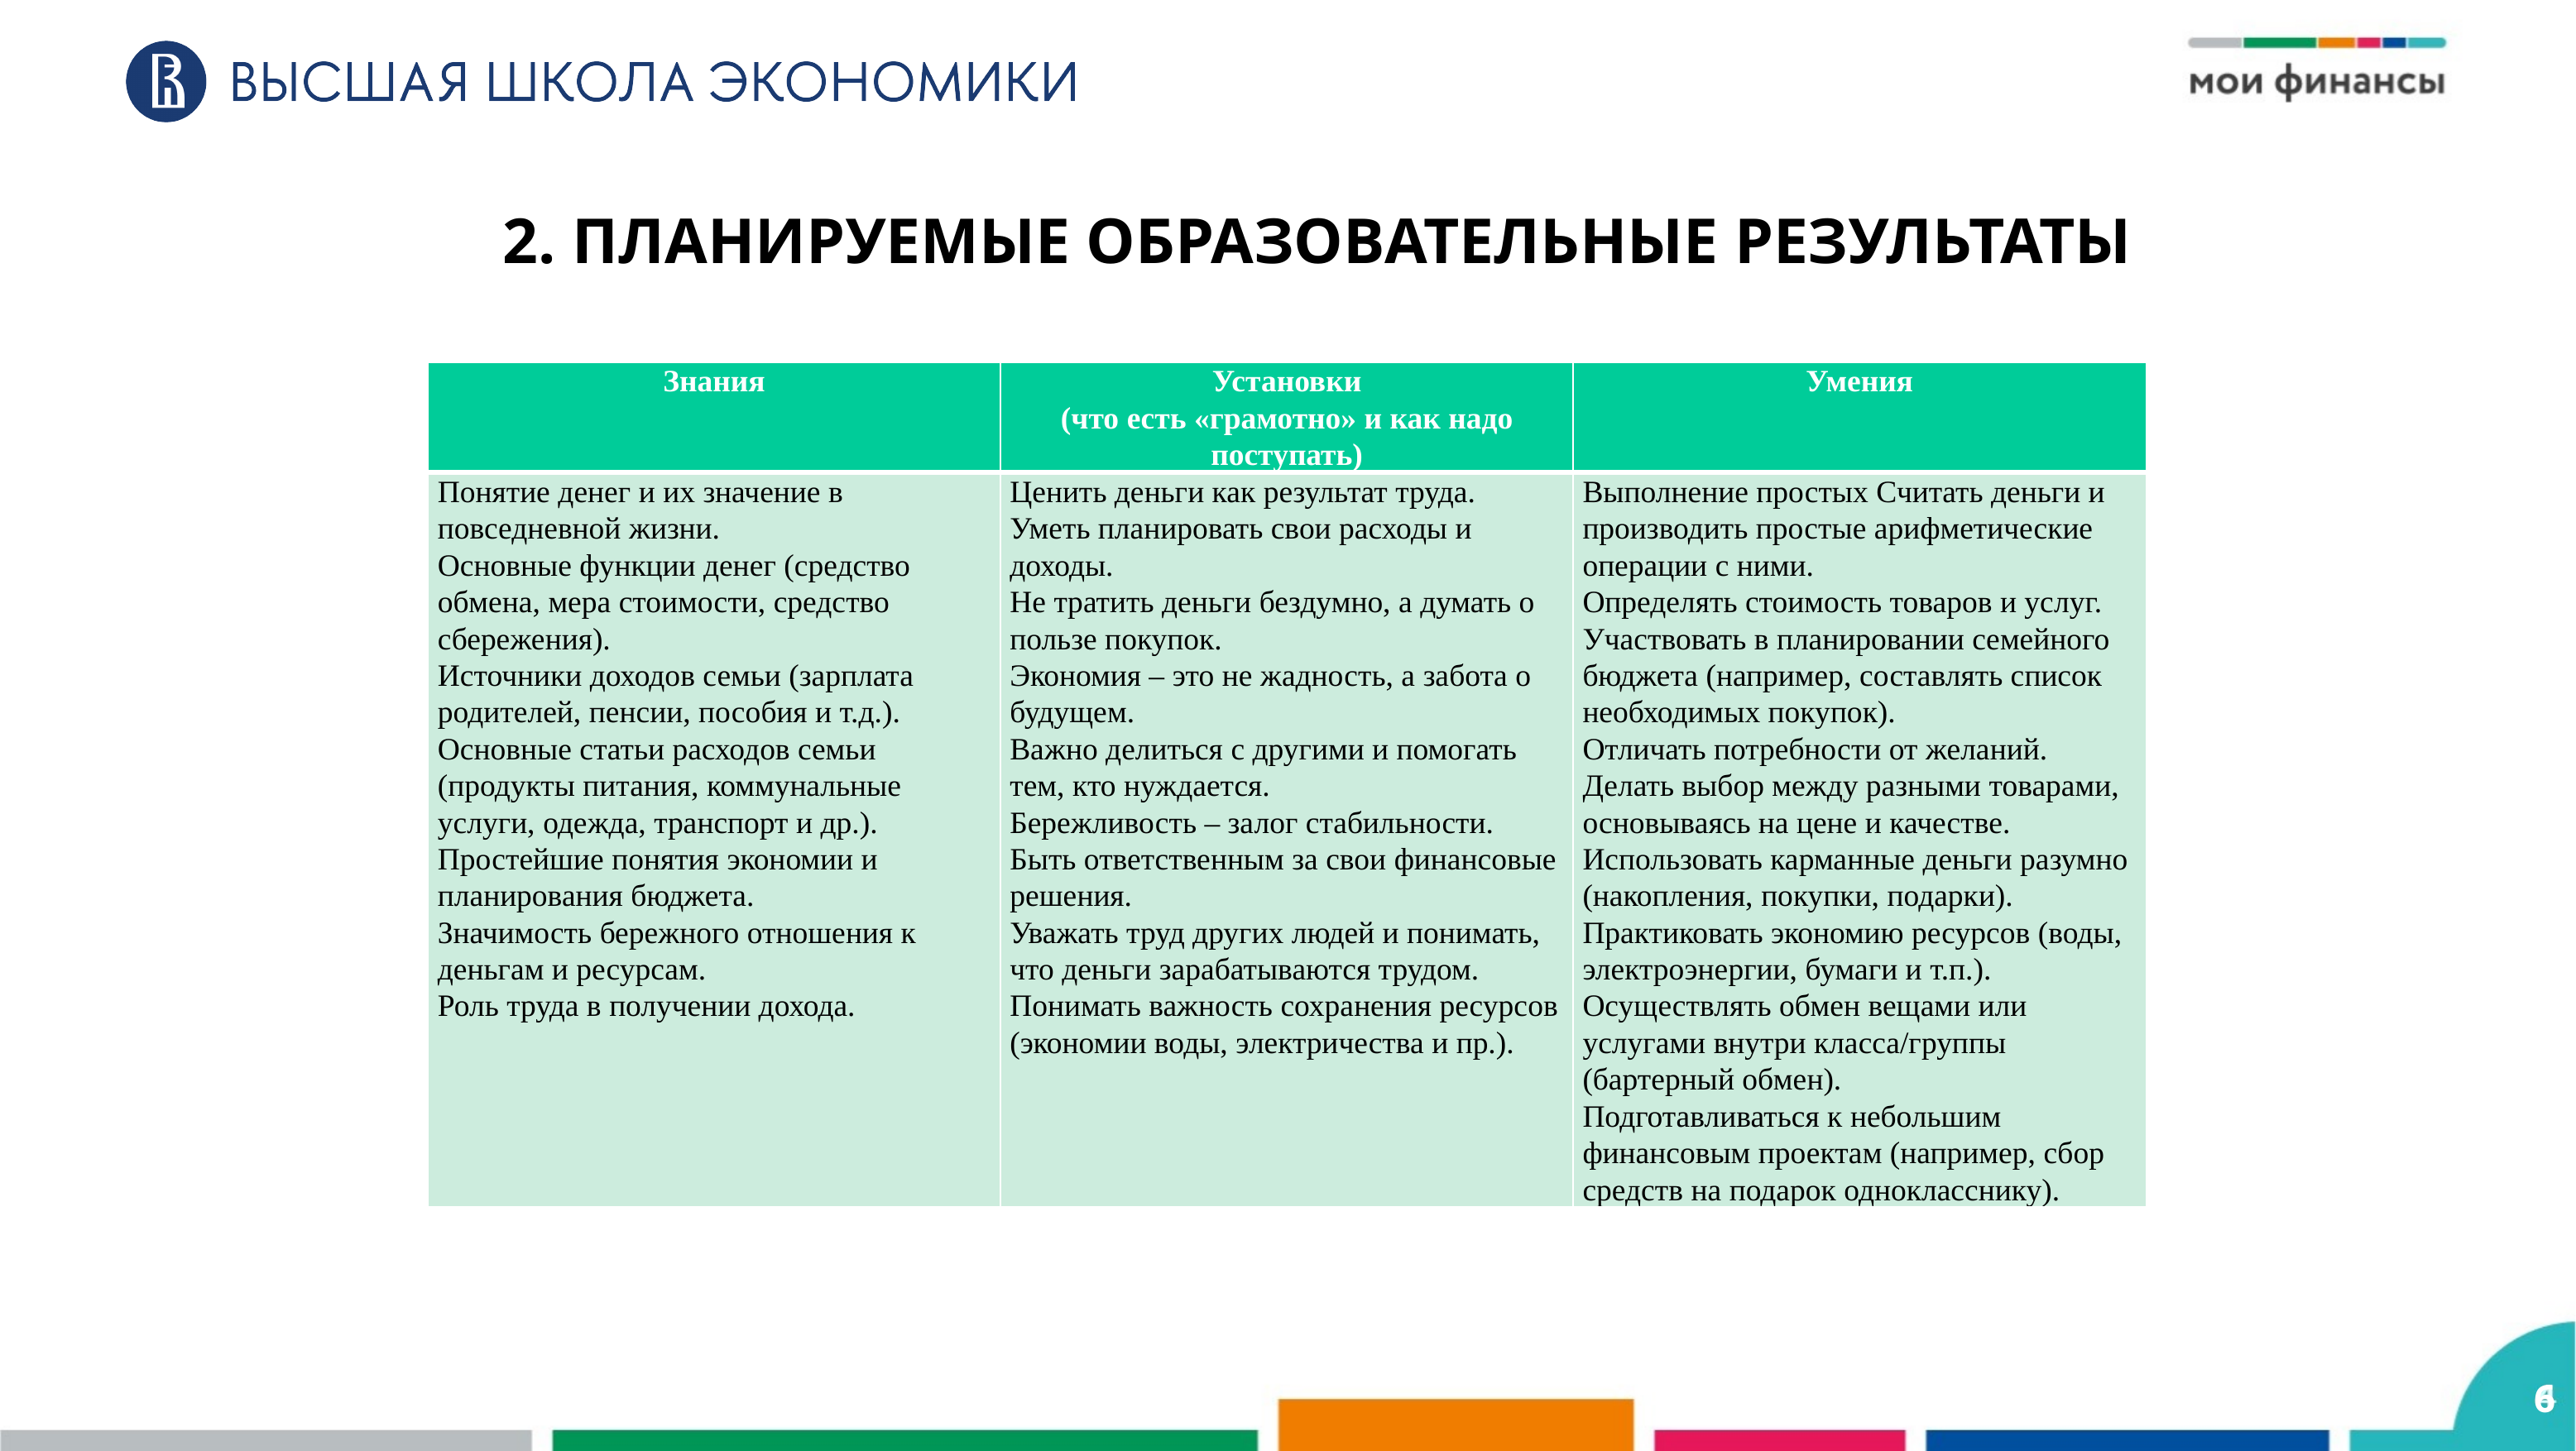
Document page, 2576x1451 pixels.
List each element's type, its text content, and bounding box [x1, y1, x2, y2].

table_cell Выполнение простых Считать деньги и производить простые арифметические операции с ними. Определять стоимость товаров и услуг. Участвовать в планировании семейного бюджета (например, составлять список необходимых покупок). Отличать потребности от желаний. Делать выбор между разными товарами, основываясь на цене и качестве. Использовать карманные деньги разумно (накопления, покупки, подарки). Практиковать экономию ресурсов (воды, электроэнергии, бумаги и т.п.). Осуществлять обмен вещами или услугами внутри класса/группы (бартерный обмен). Подготавливаться к небольшим финансовым проектам (например, сбор средств на подарок однокласснику). [1574, 475, 2146, 1206]
table_header Знания [429, 363, 1000, 470]
slide_number 6 [2470, 1365, 2576, 1430]
picture [0, 0, 2576, 1451]
table_header Установки (что есть «грамотно» и как надо поступать) [1001, 363, 1572, 470]
text_box 2. ПЛАНИРУЕМЫЕ ОБРАЗОВАТЕЛЬНЫЕ РЕЗУЛЬТАТЫ [44, 192, 2576, 361]
table_header Умения [1574, 363, 2146, 470]
table_cell Ценить деньги как результат труда. Уметь планировать свои расходы и доходы. Не тратить деньги бездумно, а думать о пользе покупок. Экономия – это не жадность, а забота о будущем. Важно делиться с другими и помогать тем, кто нуждается. Бережливость – залог стабильности. Быть ответственным за свои финансовые решения. Уважать труд других людей и понимать, что деньги зарабатываются трудом. Понимать важность сохранения ресурсов (экономии воды, электричества и пр.). [1001, 475, 1572, 1206]
table_cell Понятие денег и их значение в повседневной жизни. Основные функции денег (средство обмена, мера стоимости, средство сбережения). Источники доходов семьи (зарплата родителей, пенсии, пособия и т.д.). Основные статьи расходов семьи (продукты питания, коммунальные услуги, одежда, транспорт и др.). Простейшие понятия экономии и планирования бюджета. Значимость бережного отношения к деньгам и ресурсам. Роль труда в получении дохода. [429, 475, 1000, 1206]
